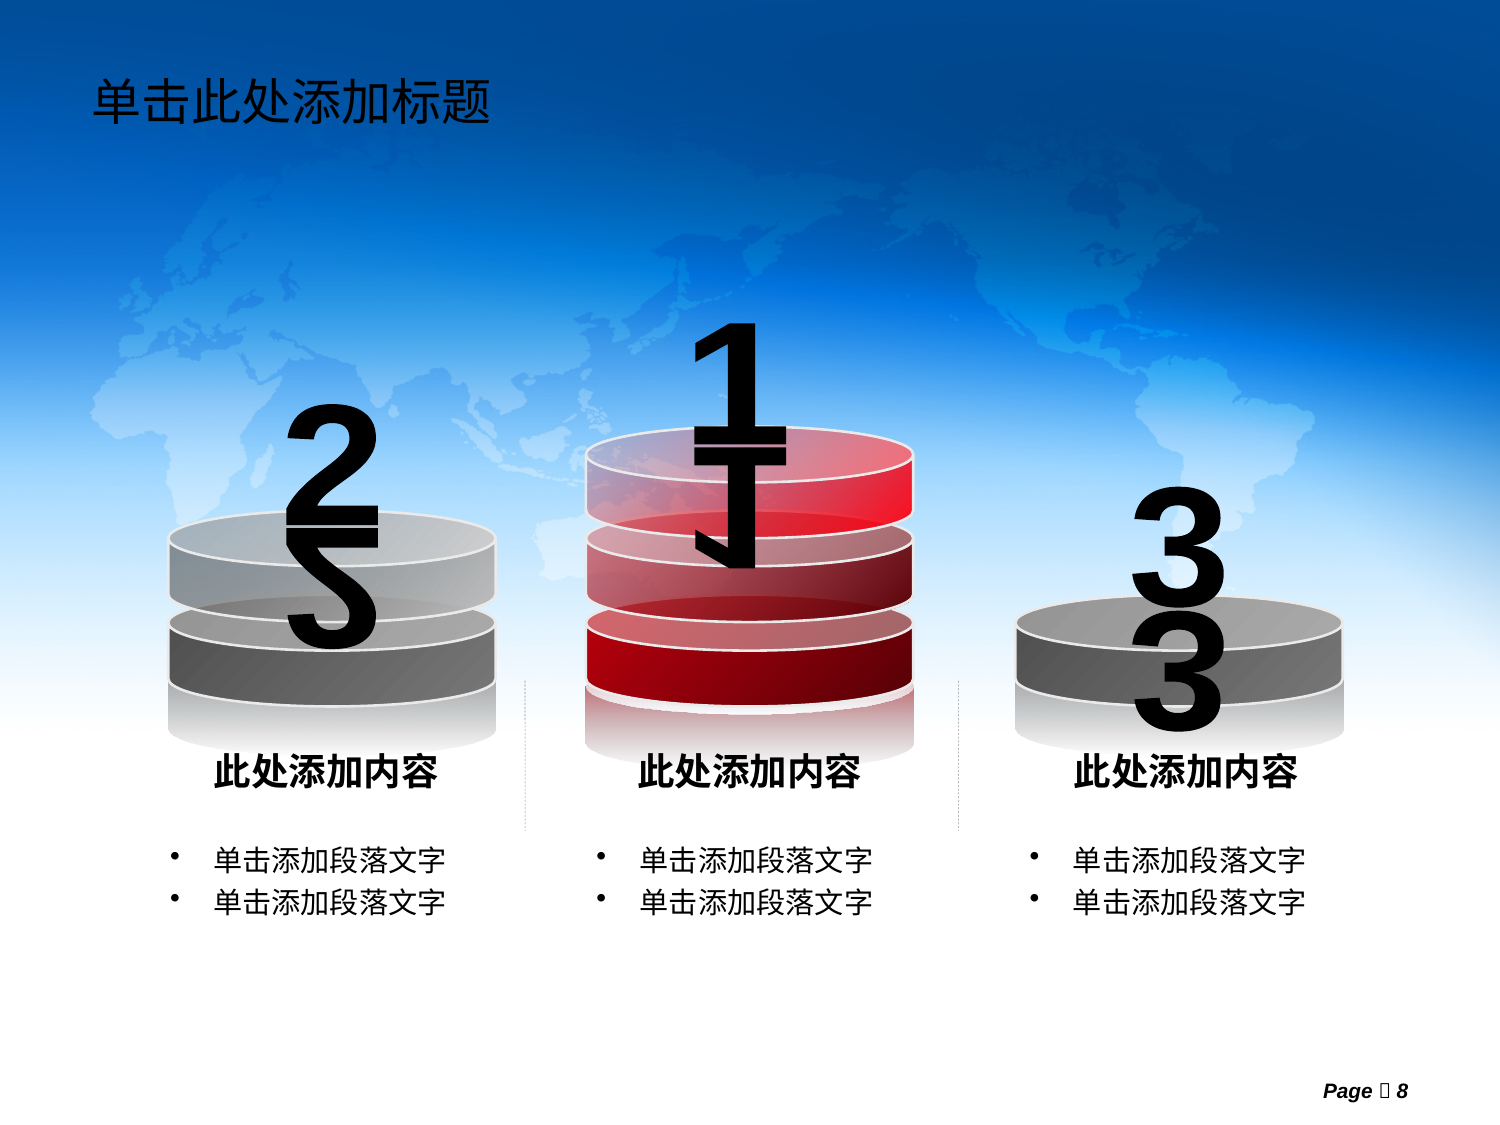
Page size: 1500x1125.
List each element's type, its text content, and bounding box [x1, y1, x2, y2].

title 单击此处添加标题 [76, 51, 1034, 150]
text_box 单击添加段落文字 单击添加段落文字 [1014, 827, 1366, 927]
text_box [286, 403, 379, 650]
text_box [694, 323, 787, 569]
text_box 此处添加内容 [1006, 740, 1366, 801]
picture [0, 0, 1500, 1125]
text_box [1131, 486, 1225, 732]
text_box 单击添加段落文字 单击添加段落文字 [155, 827, 506, 927]
text_box [791, 427, 914, 538]
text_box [1015, 594, 1344, 757]
text_box [585, 525, 914, 594]
text_box [585, 428, 689, 537]
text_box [167, 594, 496, 757]
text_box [585, 594, 914, 771]
text_box 单击添加段落文字 单击添加段落文字 [581, 827, 932, 927]
text_box [383, 511, 496, 594]
slide_number Page  8 [1186, 1070, 1424, 1103]
text_box [168, 511, 281, 593]
text_box 此处添加内容 [584, 776, 915, 801]
text_box 此处添加内容 [155, 740, 497, 801]
